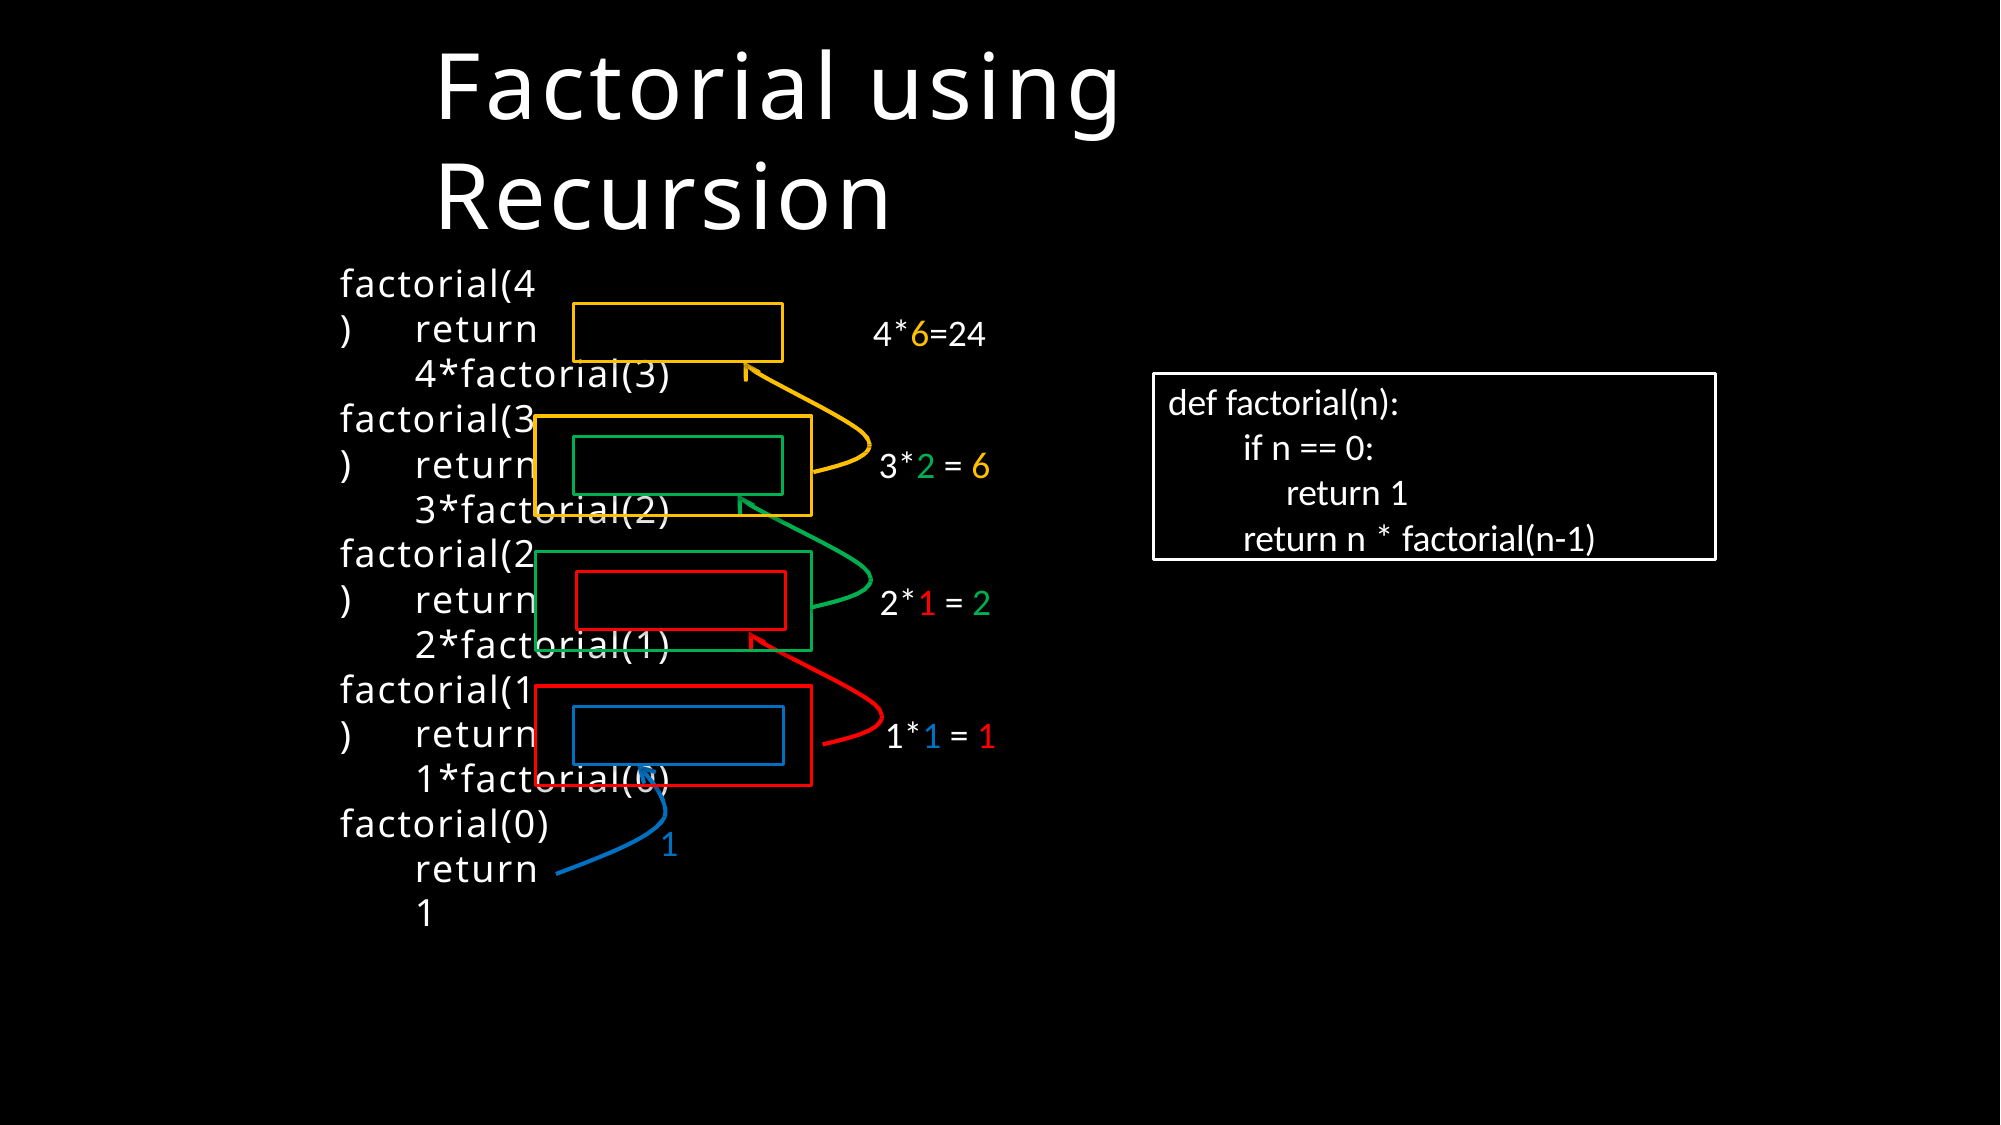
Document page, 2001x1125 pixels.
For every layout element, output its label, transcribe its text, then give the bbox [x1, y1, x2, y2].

text_box 4*6=24 [891, 306, 989, 354]
text_box return 3*factorial(2) [412, 438, 526, 528]
text_box factorial(0) return 1 [337, 798, 562, 935]
text_box 1*1 = 1 [891, 709, 999, 757]
text_box factorial(3) [337, 392, 526, 485]
text_box 2*1 = 2 [891, 575, 994, 623]
text_box return 2*factorial(1) [412, 573, 526, 663]
text_box return 1*factorial(0) [412, 707, 526, 798]
title Factorial using Recursion [431, 25, 1569, 248]
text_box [526, 298, 891, 886]
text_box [1138, 365, 1725, 596]
text_box return 4*factorial(3) [412, 303, 526, 392]
text_box factorial(2) [337, 528, 526, 621]
text_box 3*2 = 6 [891, 438, 993, 486]
text_box factorial(1) [337, 663, 526, 756]
text_box factorial(4) [337, 257, 543, 350]
